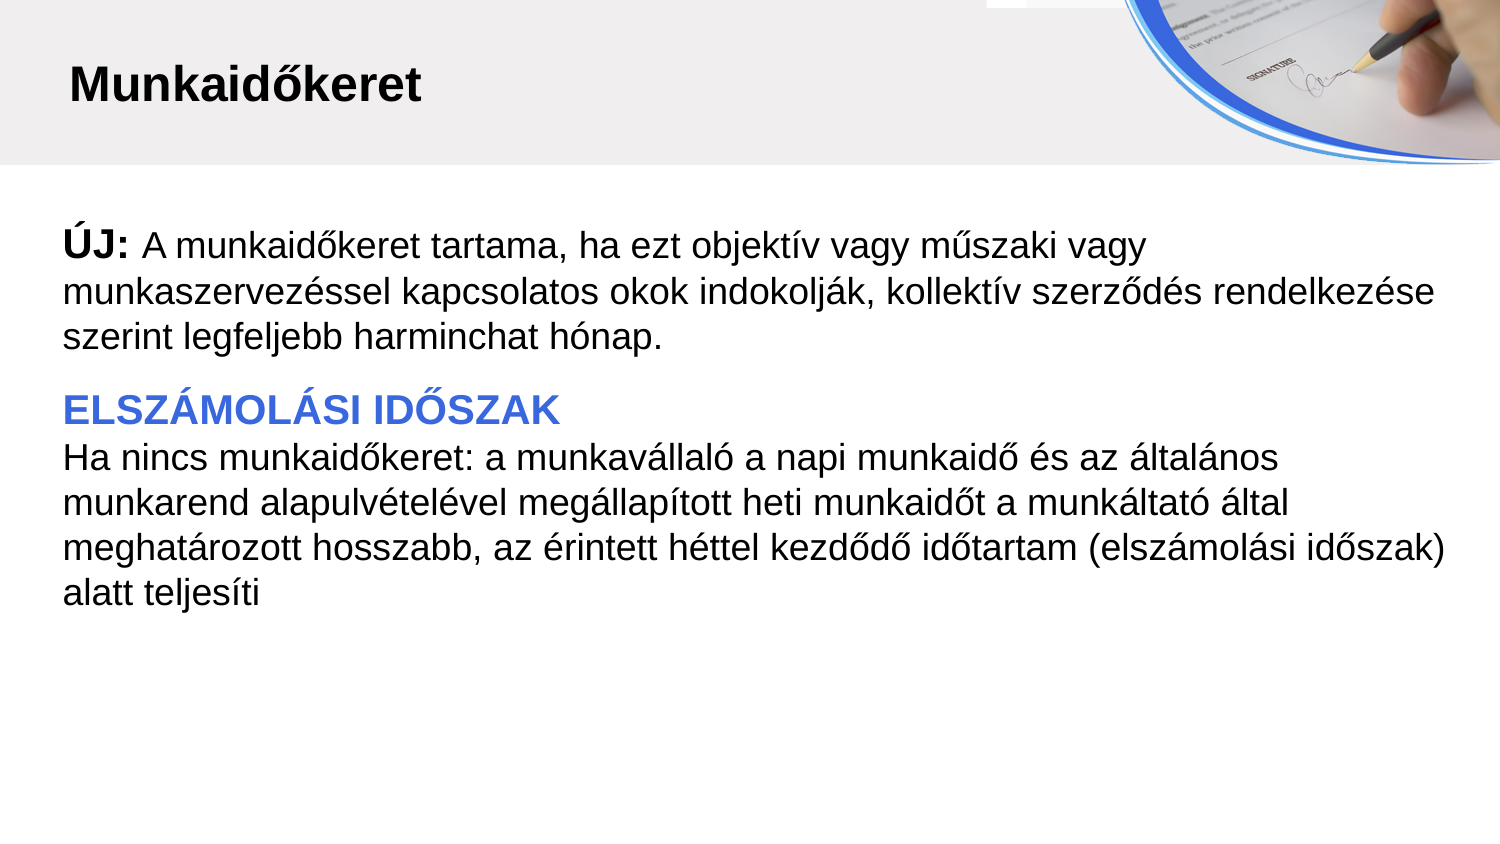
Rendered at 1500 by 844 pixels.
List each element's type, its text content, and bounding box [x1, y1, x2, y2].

text_box Munkaidőkeret [55, 43, 438, 119]
picture [0, 0, 1500, 844]
text_box ÚJ: A munkaidőkeret tartama, ha ezt objektív vagy műszaki vagy munkaszervezéssel kapcsolatos okok indokolják, kollektív szerződés rendelkezése szerint legfeljebb harminchat hónap. ELSZÁMOLÁSI IDŐSZAK Ha nincs munkaidőkeret: a munkavállaló a napi munkaidő és az általános munkarend alapulvételével megállapított heti munkaidőt a munkáltató által meghatározott hosszabb, az érintett héttel kezdődő időtartam (elszámolási időszak) alatt teljesíti [48, 209, 1471, 621]
